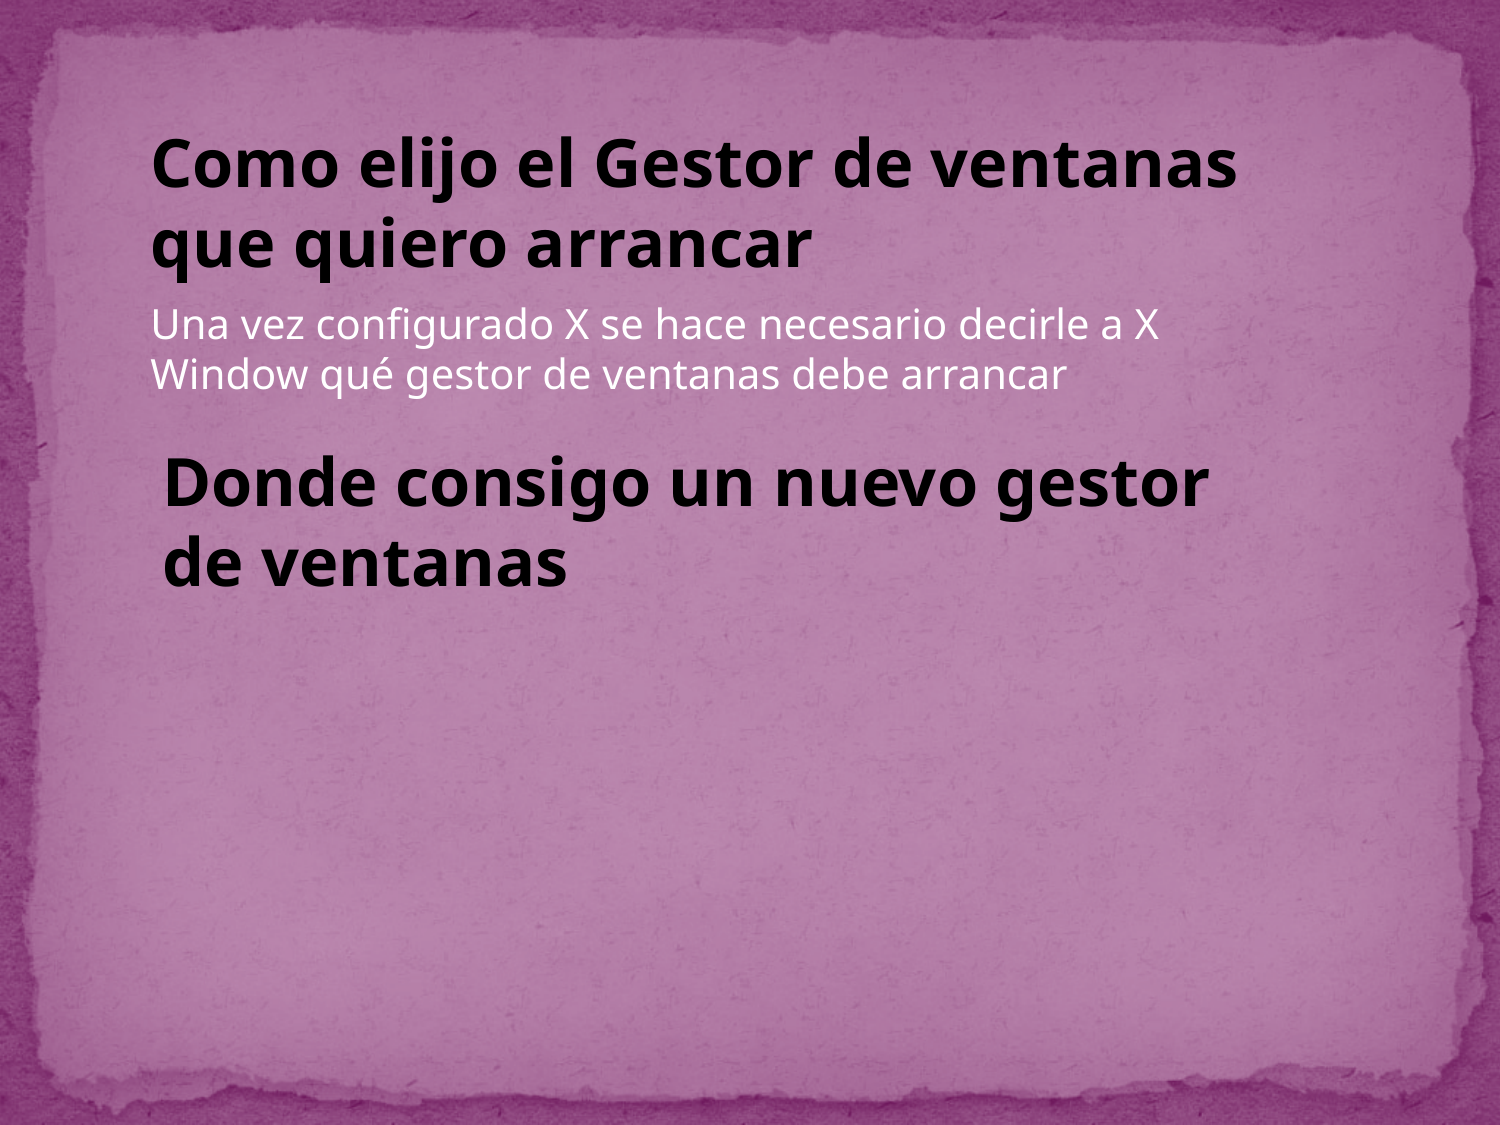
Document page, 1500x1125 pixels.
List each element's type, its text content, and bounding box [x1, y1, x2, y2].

text_box Donde consigo un nuevo gestor de ventanas [147, 432, 1270, 608]
text_box Como elijo el Gestor de ventanas que quiero arrancar [135, 113, 1365, 289]
text_box Una vez configurado X se hace necesario decirle a X Window qué gestor de ventanas debe arrancar [135, 290, 1341, 406]
